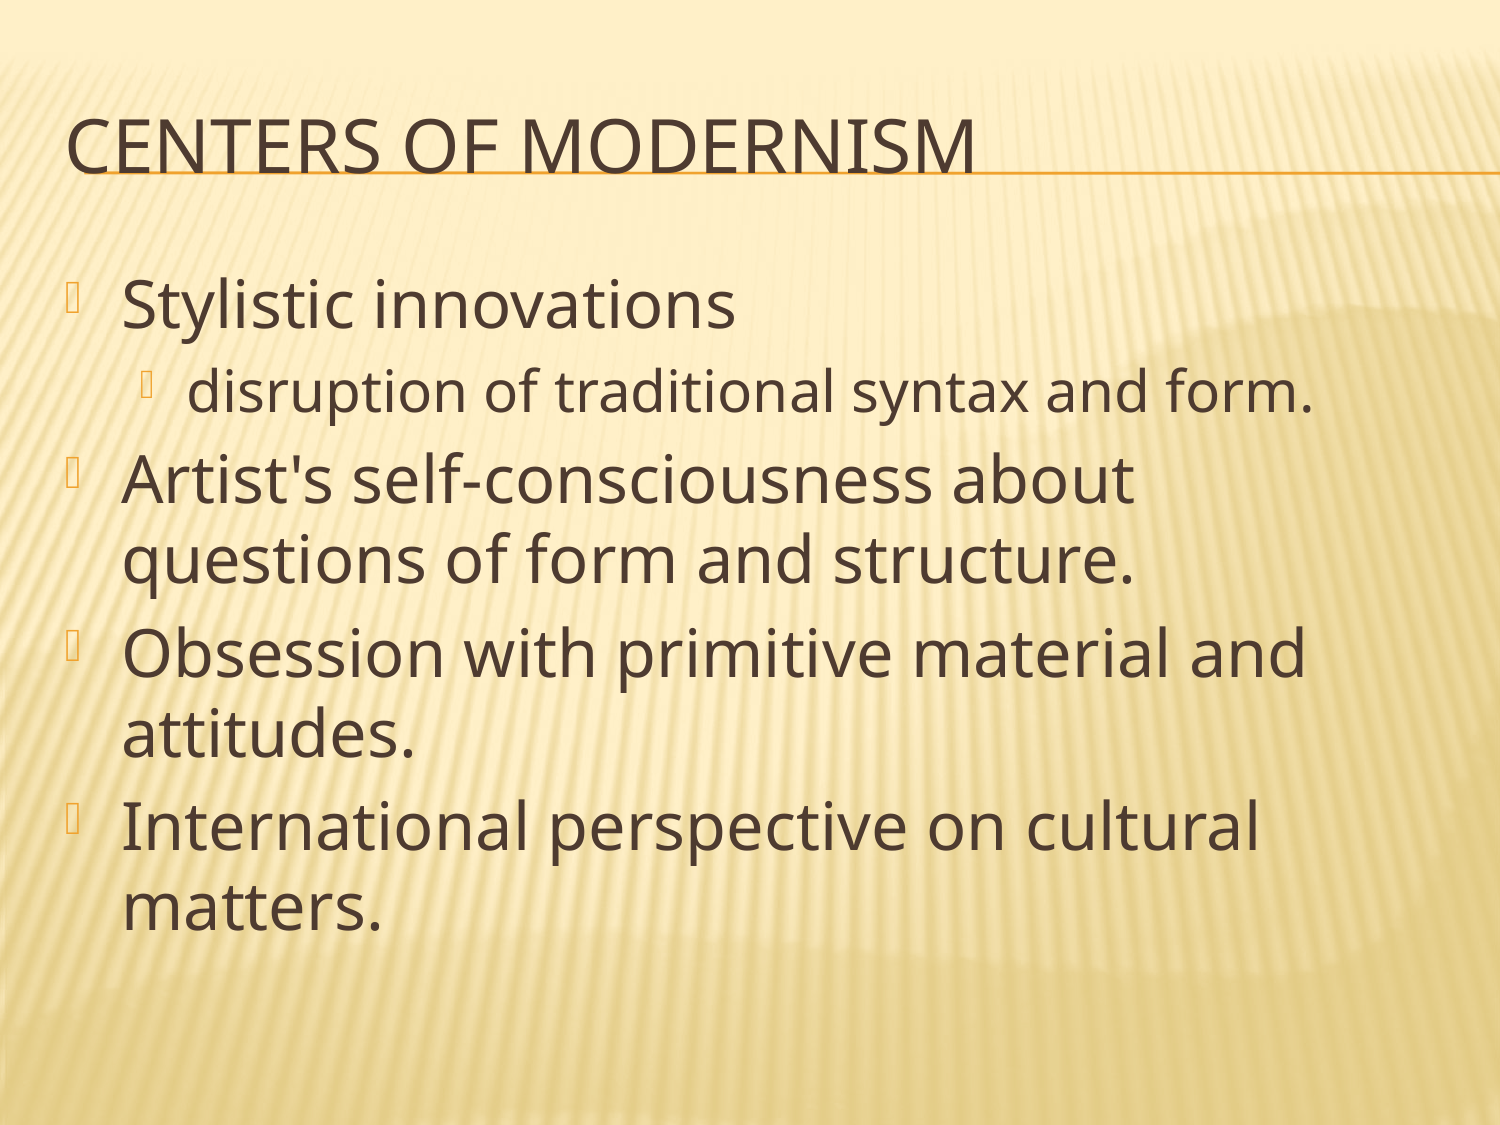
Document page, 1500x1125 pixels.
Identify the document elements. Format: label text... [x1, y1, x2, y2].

title Centers of Modernism [50, 75, 1475, 213]
list Stylistic innovations disruption of traditional syntax and form. Artist's self-consciousness about questions of form and structure. Obsession with primitive material and attitudes. International perspective on cultural matters. [50, 254, 1475, 998]
